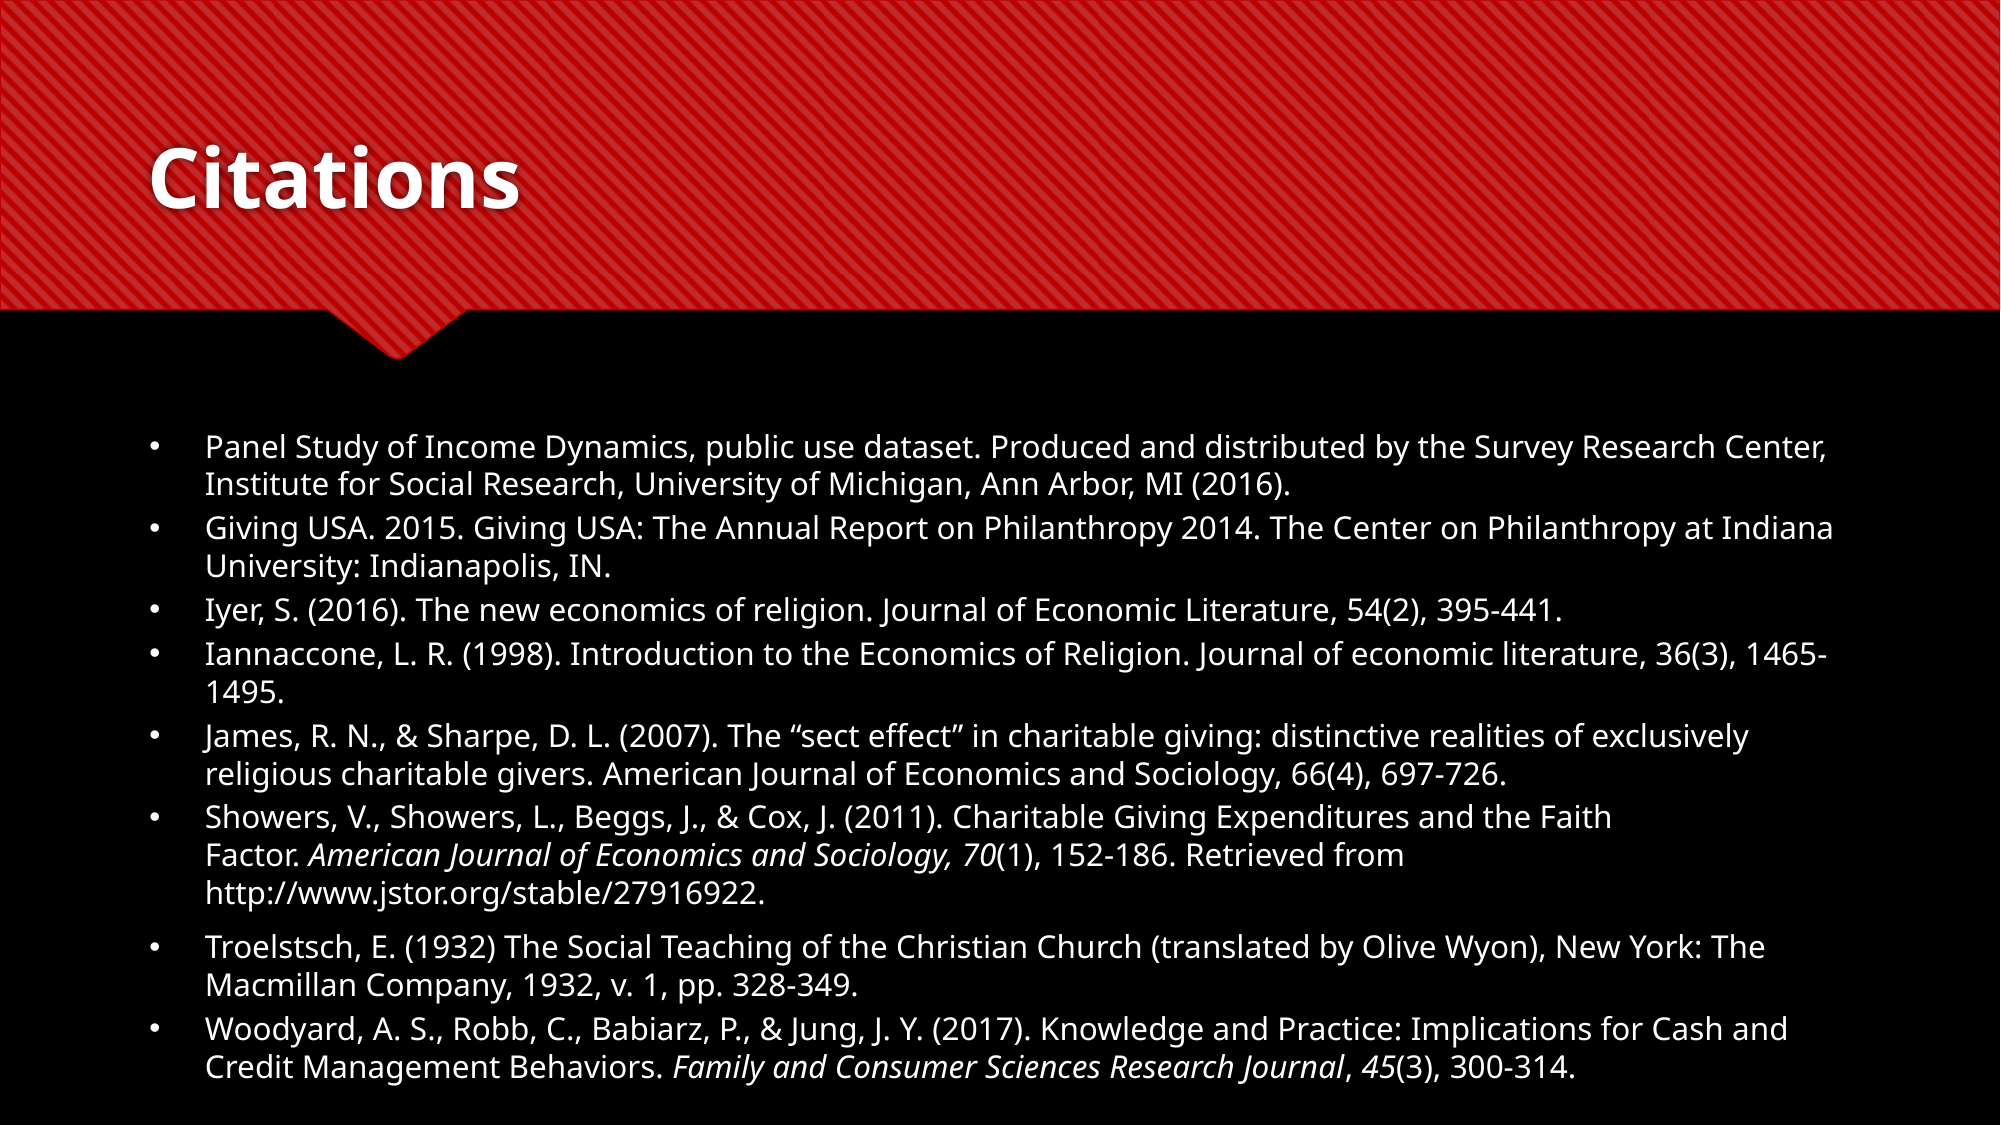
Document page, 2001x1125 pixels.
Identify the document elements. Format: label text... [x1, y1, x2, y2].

list Panel Study of Income Dynamics, public use dataset. Produced and distributed by the Survey Research Center, Institute for Social Research, University of Michigan, Ann Arbor, MI (2016). Giving USA. 2015. Giving USA: The Annual Report on Philanthropy 2014. The Center on Philanthropy at Indiana University: Indianapolis, IN. Iyer, S. (2016). The new economics of religion. Journal of Economic Literature, 54(2), 395-441. Iannaccone, L. R. (1998). Introduction to the Economics of Religion. Journal of economic literature, 36(3), 1465-1495. James, R. N., & Sharpe, D. L. (2007). The “sect effect” in charitable giving: distinctive realities of exclusively religious charitable givers. American Journal of Economics and Sociology, 66(4), 697-726. Showers, V., Showers, L., Beggs, J., & Cox, J. (2011). Charitable Giving Expenditures and the Faith Factor. American Journal of Economics and Sociology, 70(1), 152-186. Retrieved from http://www.jstor.org/stable/27916922. Troelstsch, E. (1932) The Social Teaching of the Christian Church (translated by Olive Wyon), New York: The Macmillan Company, 1932, v. 1, pp. 328-349. Woodyard, A. S., Robb, C., Babiarz, P., & Jung, J. Y. (2017). Knowledge and Practice: Implications for Cash and Credit Management Behaviors. Family and Consumer Sciences Research Journal, 45(3), 300-314. [134, 364, 1866, 1095]
title Citations [132, 73, 1868, 233]
